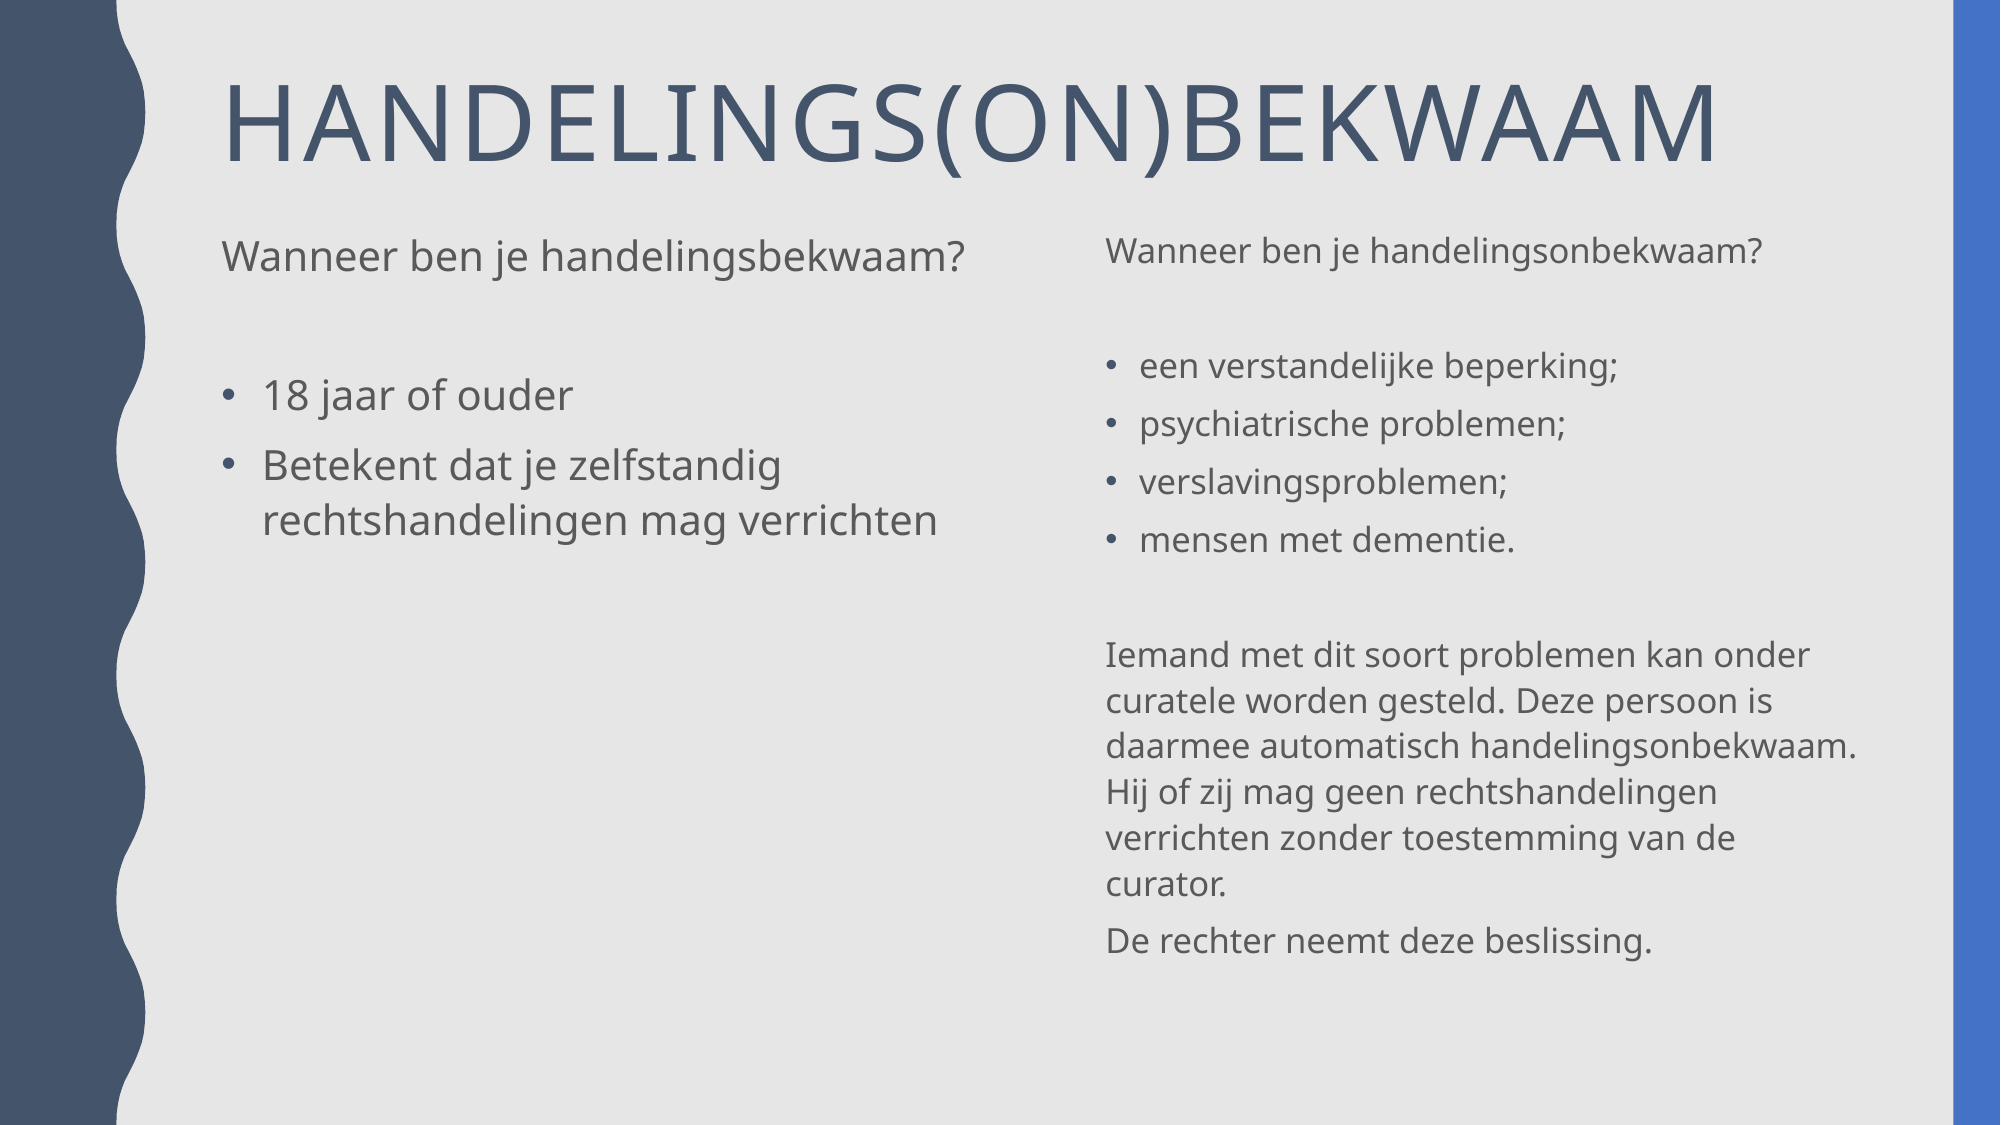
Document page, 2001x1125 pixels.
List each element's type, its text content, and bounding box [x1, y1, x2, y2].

list Wanneer ben je handelingsonbekwaam? een verstandelijke beperking; psychiatrische problemen; verslavingsproblemen; mensen met dementie. Iemand met dit soort problemen kan onder curatele worden gesteld. Deze persoon is daarmee automatisch handelingsonbekwaam. Hij of zij mag geen rechtshandelingen verrichten zonder toestemming van de curator. De rechter neemt deze beslissing. [1090, 217, 1878, 969]
title Handelings(on)bekwaam [205, 62, 1875, 308]
list Wanneer ben je handelingsbekwaam? 18 jaar of ouder Betekent dat je zelfstandig rechtshandelingen mag verrichten [206, 217, 994, 969]
